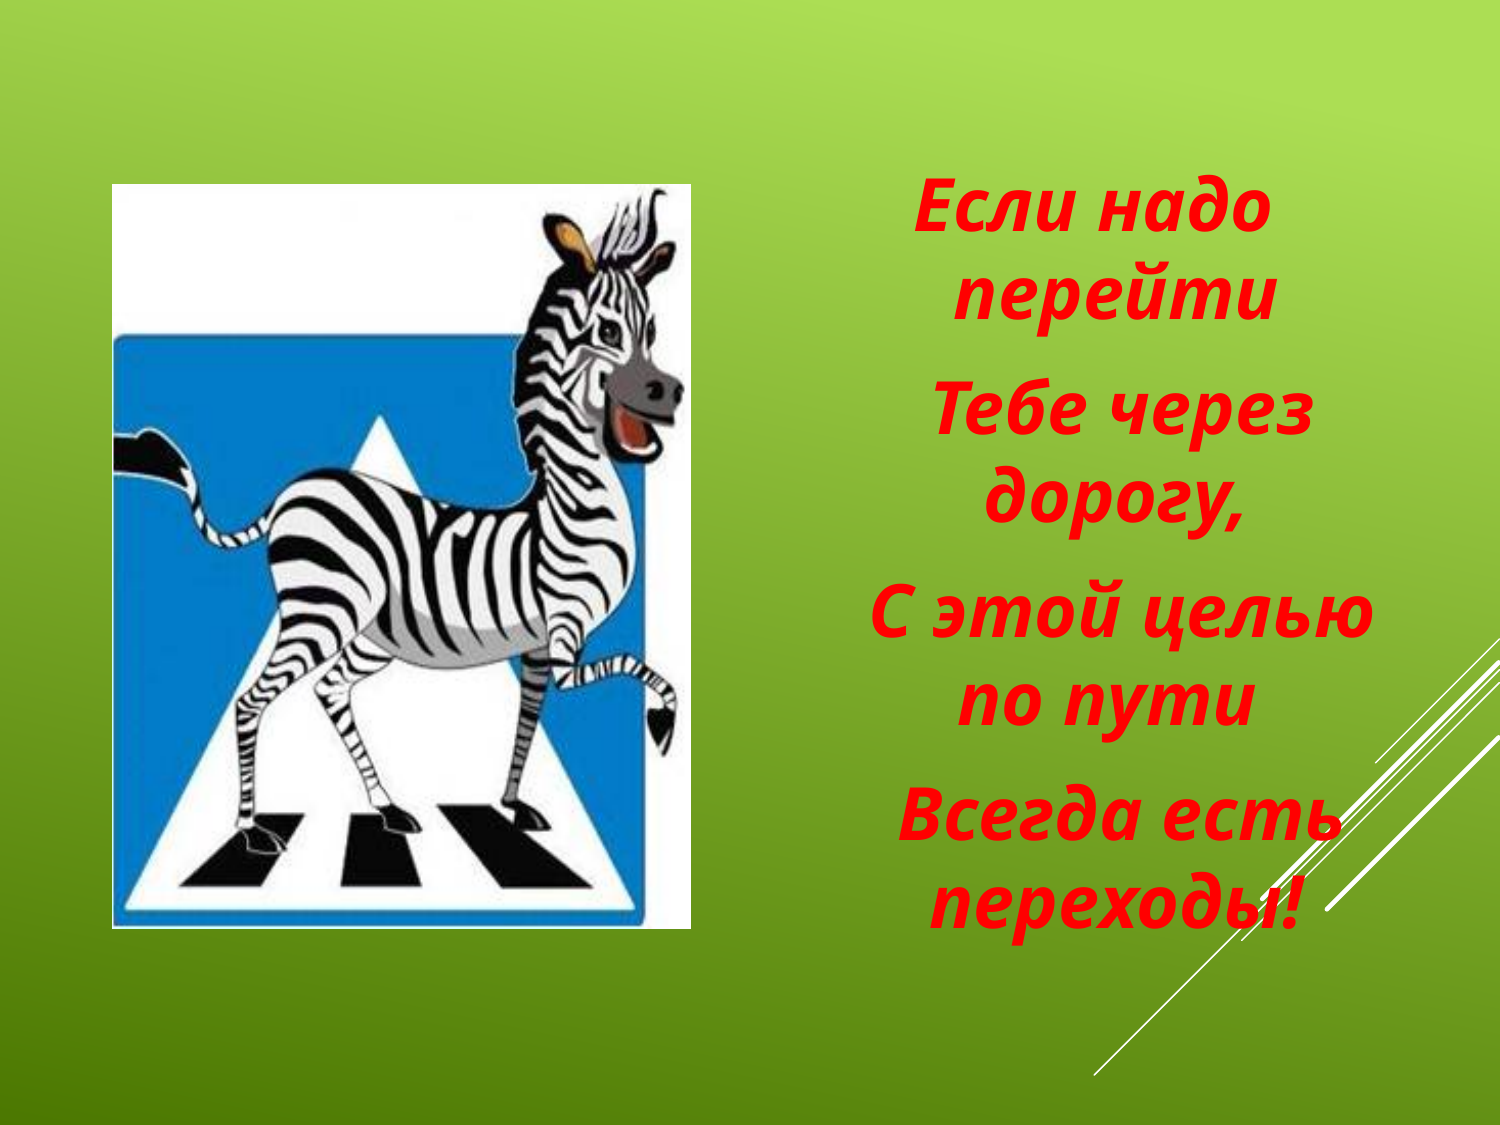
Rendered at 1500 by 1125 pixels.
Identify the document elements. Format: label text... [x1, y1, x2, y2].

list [111, 184, 692, 929]
list Если надо перейти Тебе через дорогу, С этой целью по пути Всегда есть переходы! [762, 148, 1425, 953]
